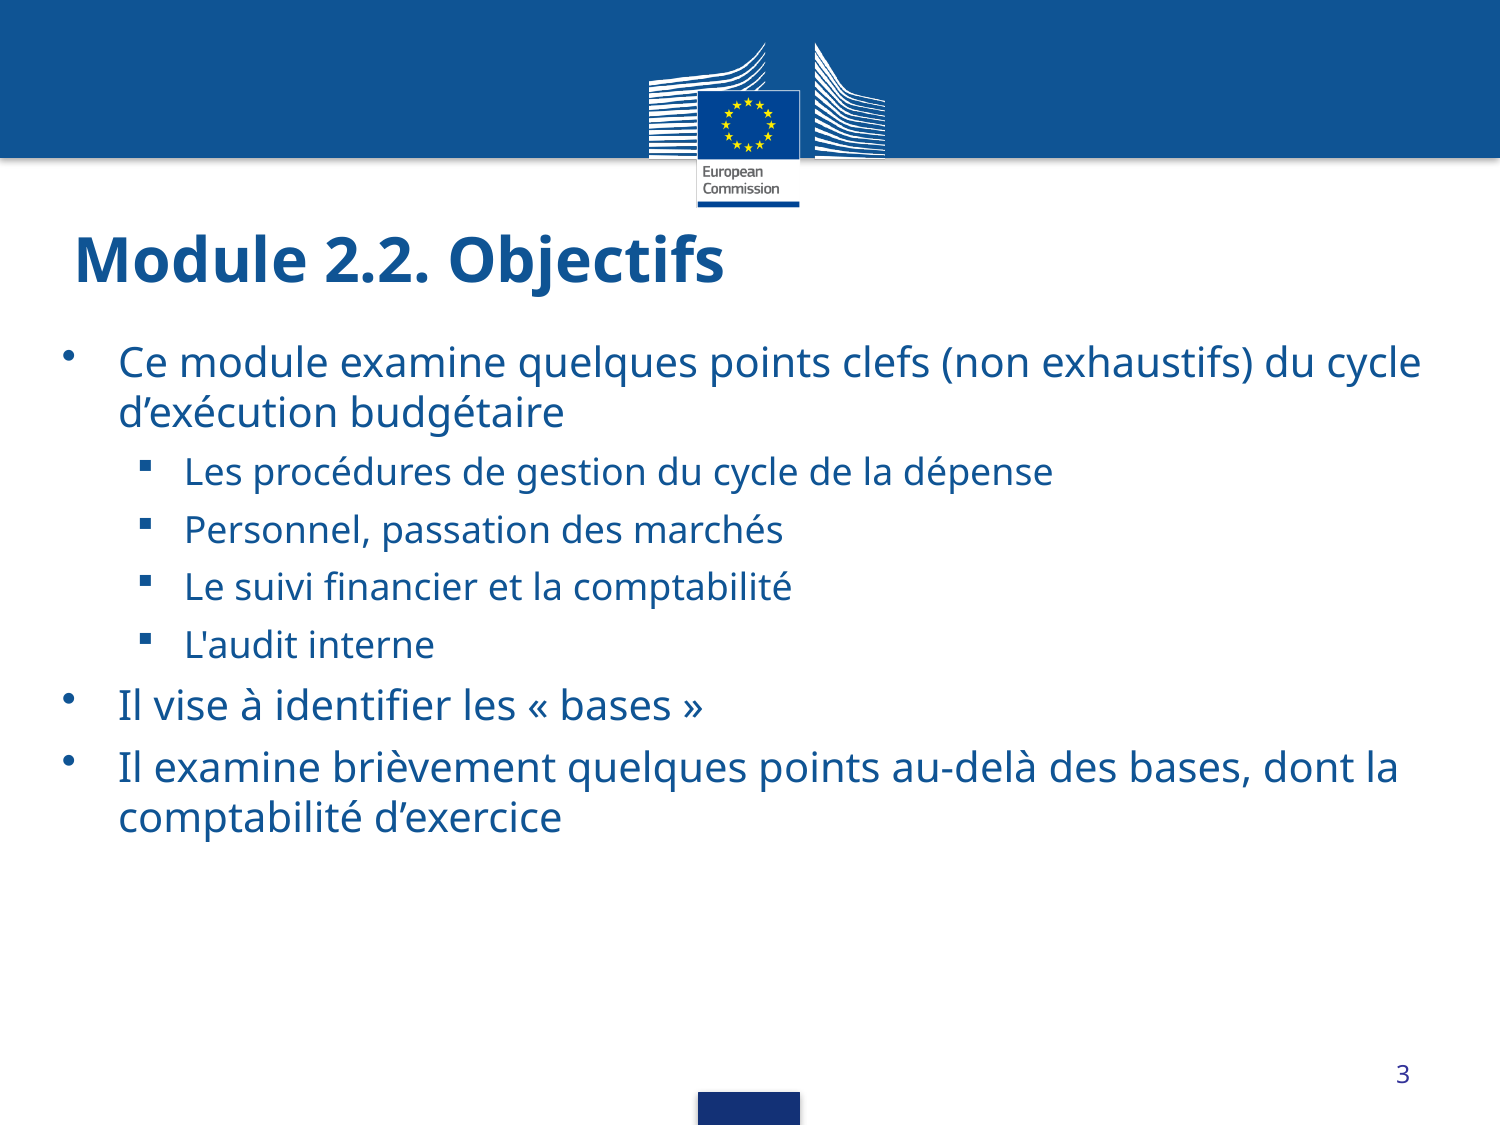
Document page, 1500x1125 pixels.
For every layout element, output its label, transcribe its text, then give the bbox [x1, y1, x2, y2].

text_box 3 [1234, 1024, 1425, 1100]
title Module 2.2. Objectifs [0, 163, 1278, 352]
picture [649, 42, 885, 163]
list Ce module examine quelques points clefs (non exhaustifs) du cycle d’exécution budgétaire Les procédures de gestion du cycle de la dépense Personnel, passation des marchés Le suivi financier et la comptabilité L'audit interne Il vise à identifier les « bases » Il examine brièvement quelques points au-delà des bases, dont la comptabilité d’exercice [46, 327, 1500, 1032]
